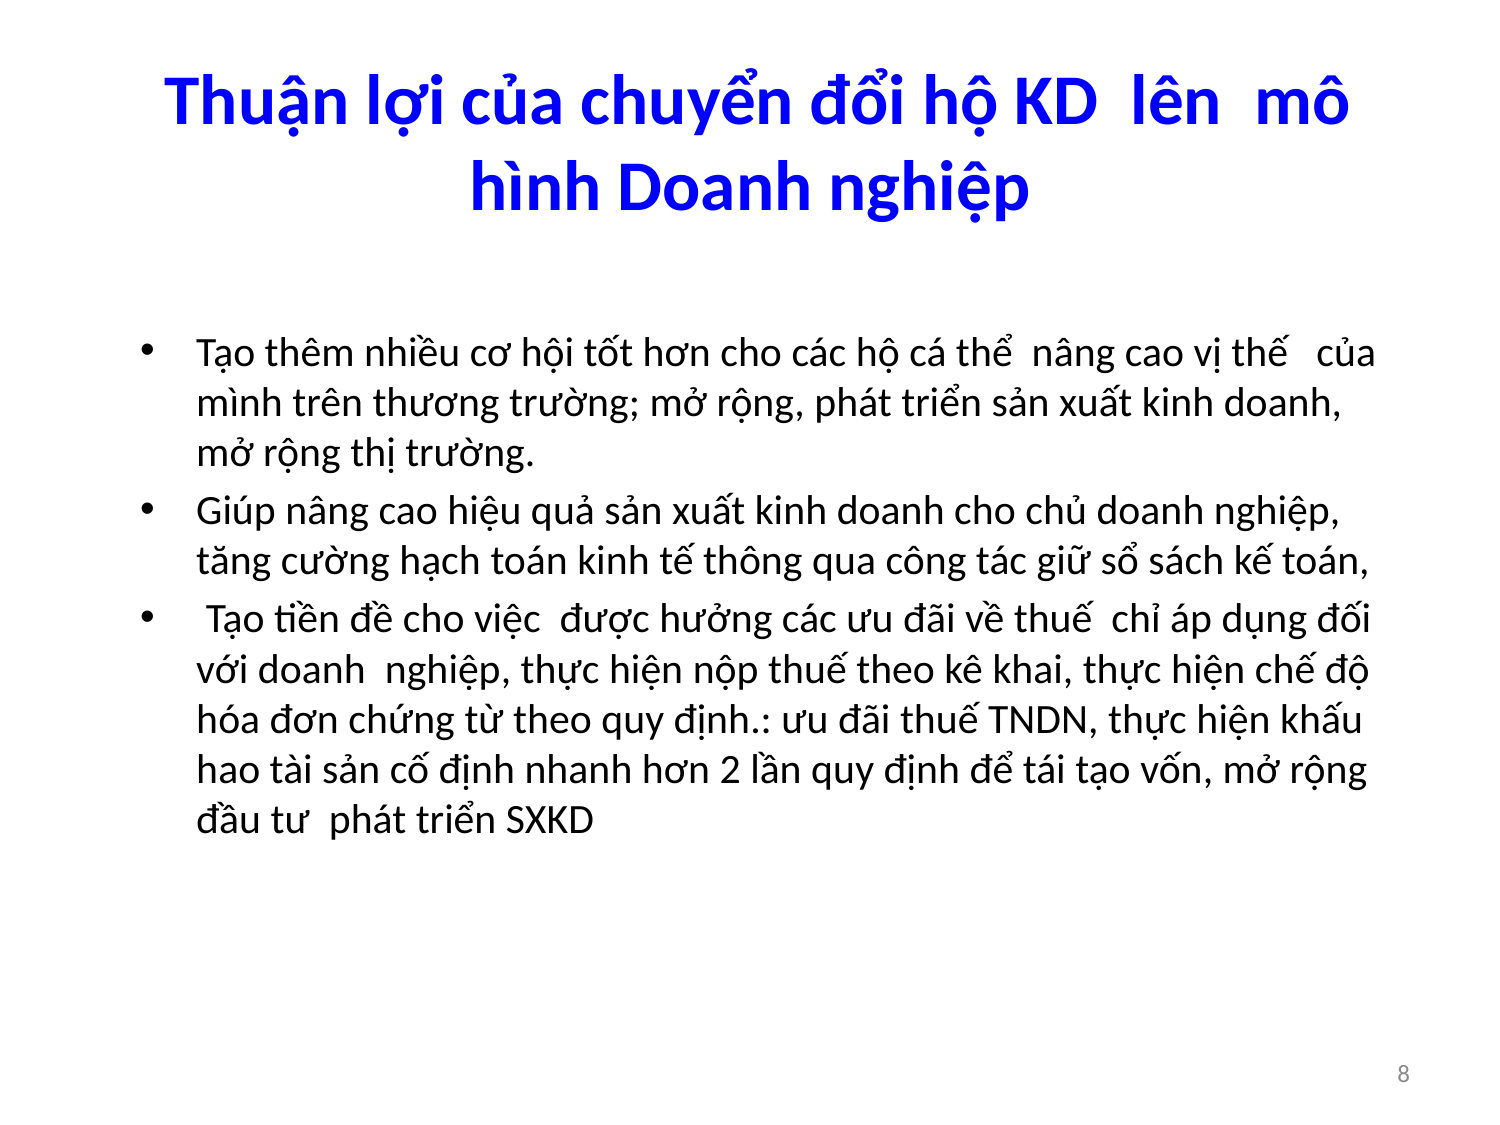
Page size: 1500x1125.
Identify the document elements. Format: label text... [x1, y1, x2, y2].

slide_number 8 [1074, 1042, 1425, 1103]
list Tạo thêm nhiều cơ hội tốt hơn cho các hộ cá thể nâng cao vị thế của mình trên thương trường; mở rộng, phát triển sản xuất kinh doanh, mở rộng thị trường. Giúp nâng cao hiệu quả sản xuất kinh doanh cho chủ doanh nghiệp, tăng cường hạch toán kinh tế thông qua công tác giữ sổ sách kế toán, Tạo tiền đề cho việc được hưởng các ưu đãi về thuế chỉ áp dụng đối với doanh nghiệp, thực hiện nộp thuế theo kê khai, thực hiện chế độ hóa đơn chứng từ theo quy định.: ưu đãi thuế TNDN, thực hiện khấu hao tài sản cố định nhanh hơn 2 lần quy định để tái tạo vốn, mở rộng đầu tư phát triển SXKD [125, 317, 1400, 993]
title Thuận lợi của chuyển đổi hộ KD lên mô hình Doanh nghiệp [75, 45, 1425, 233]
